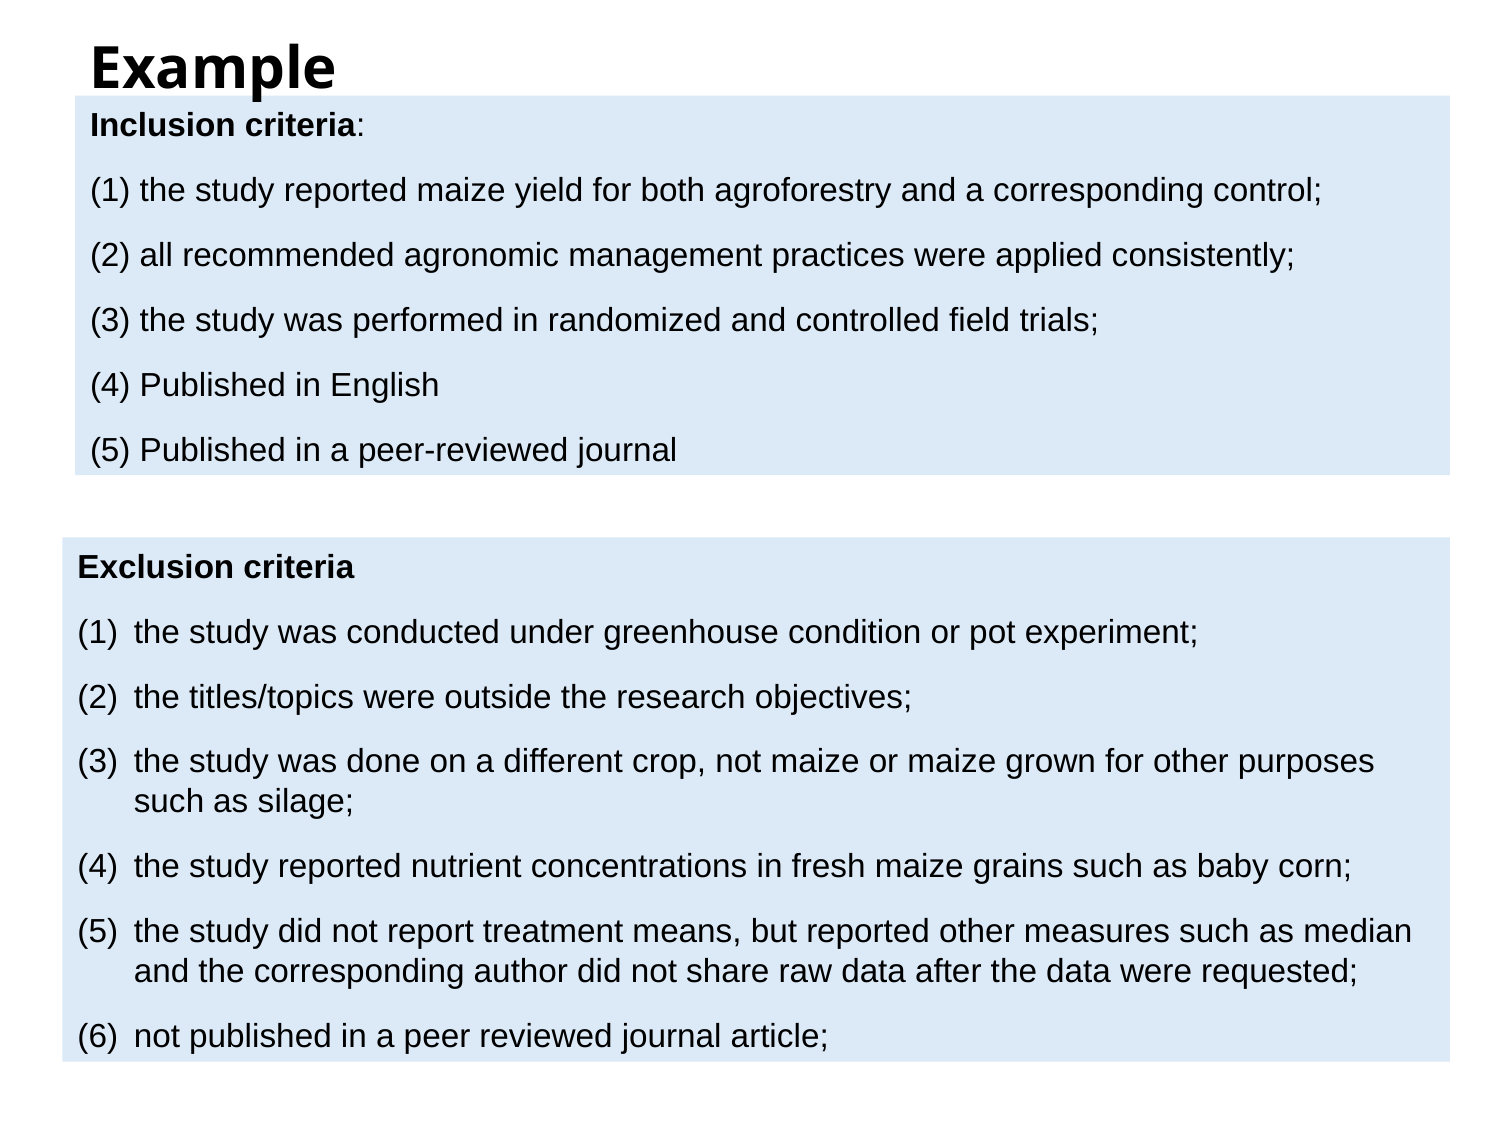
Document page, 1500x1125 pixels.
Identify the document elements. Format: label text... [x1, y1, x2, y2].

text_box Exclusion criteria the study was conducted under greenhouse condition or pot experiment; the titles/topics were outside the research objectives; the study was done on a different crop, not maize or maize grown for other purposes such as silage; the study reported nutrient concentrations in fresh maize grains such as baby corn; the study did not report treatment means, but reported other measures such as median and the corresponding author did not share raw data after the data were requested; not published in a peer reviewed journal article; [62, 537, 1450, 1062]
text_box Example [75, 23, 625, 108]
text_box Inclusion criteria: (1) the study reported maize yield for both agroforestry and a corresponding control; (2) all recommended agronomic management practices were applied consistently; (3) the study was performed in randomized and controlled field trials; (4) Published in English (5) Published in a peer-reviewed journal [75, 95, 1450, 476]
